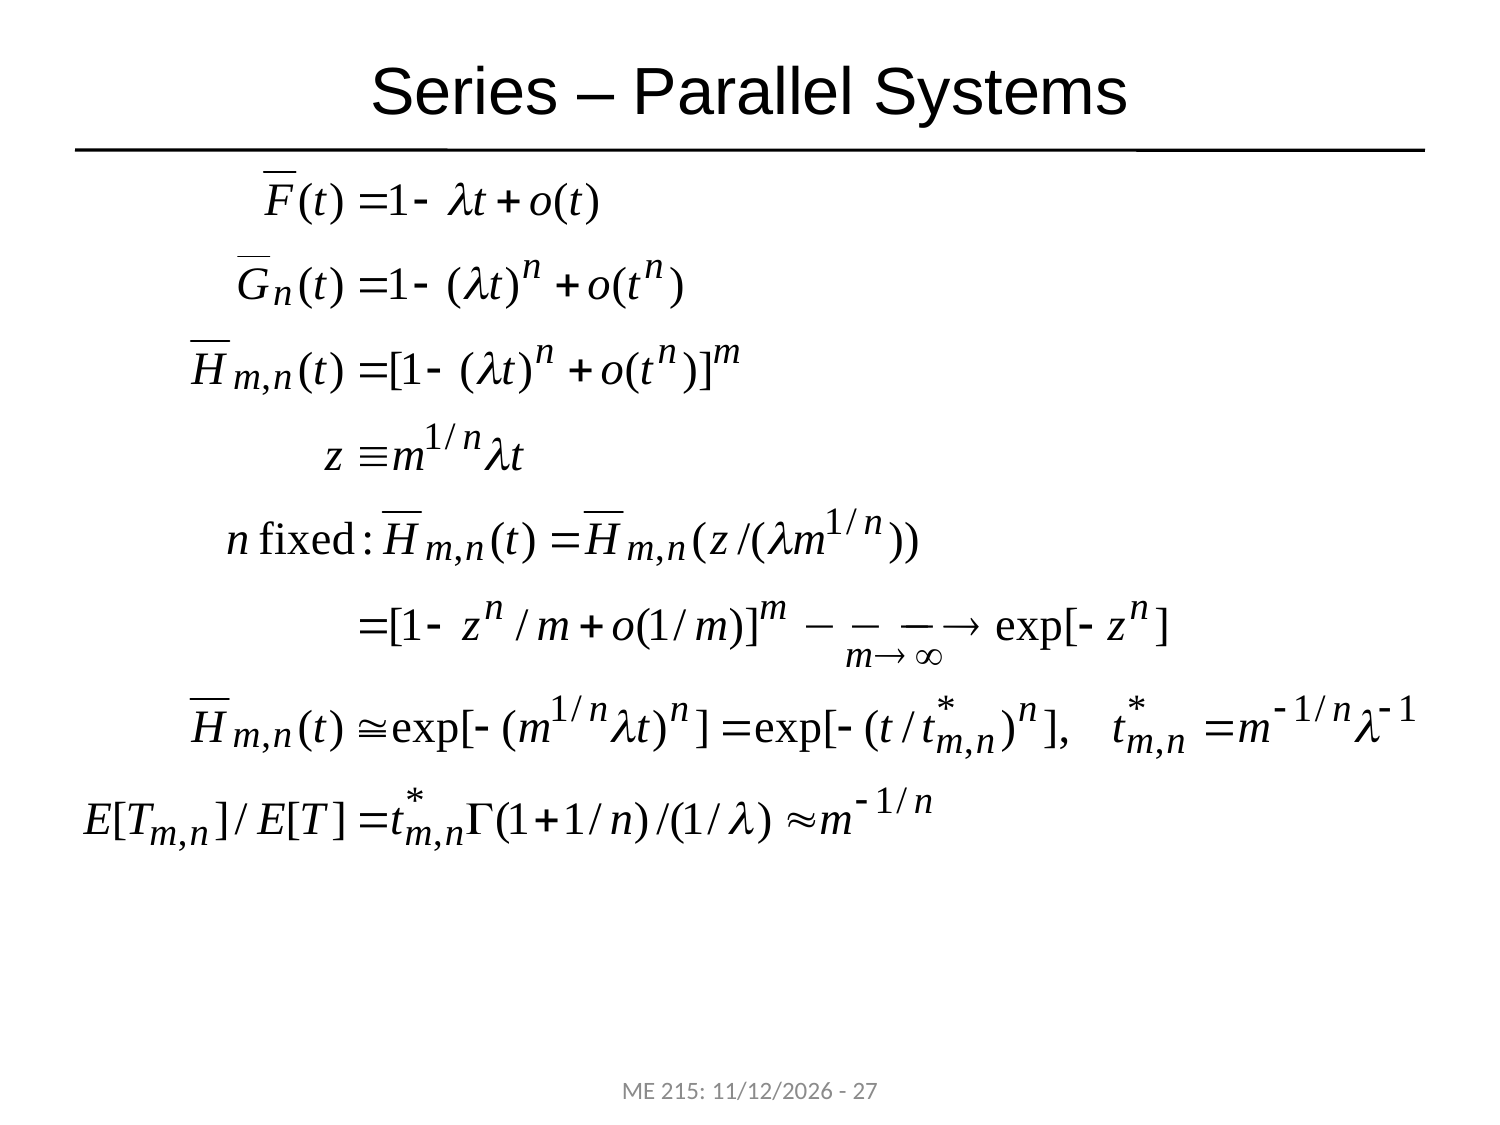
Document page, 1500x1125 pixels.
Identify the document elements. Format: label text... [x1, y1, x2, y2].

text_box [74, 162, 1426, 861]
footer ME 215: 11/11/2021 - 27 [549, 1063, 950, 1116]
list Series – Parallel Systems [75, 37, 1425, 138]
